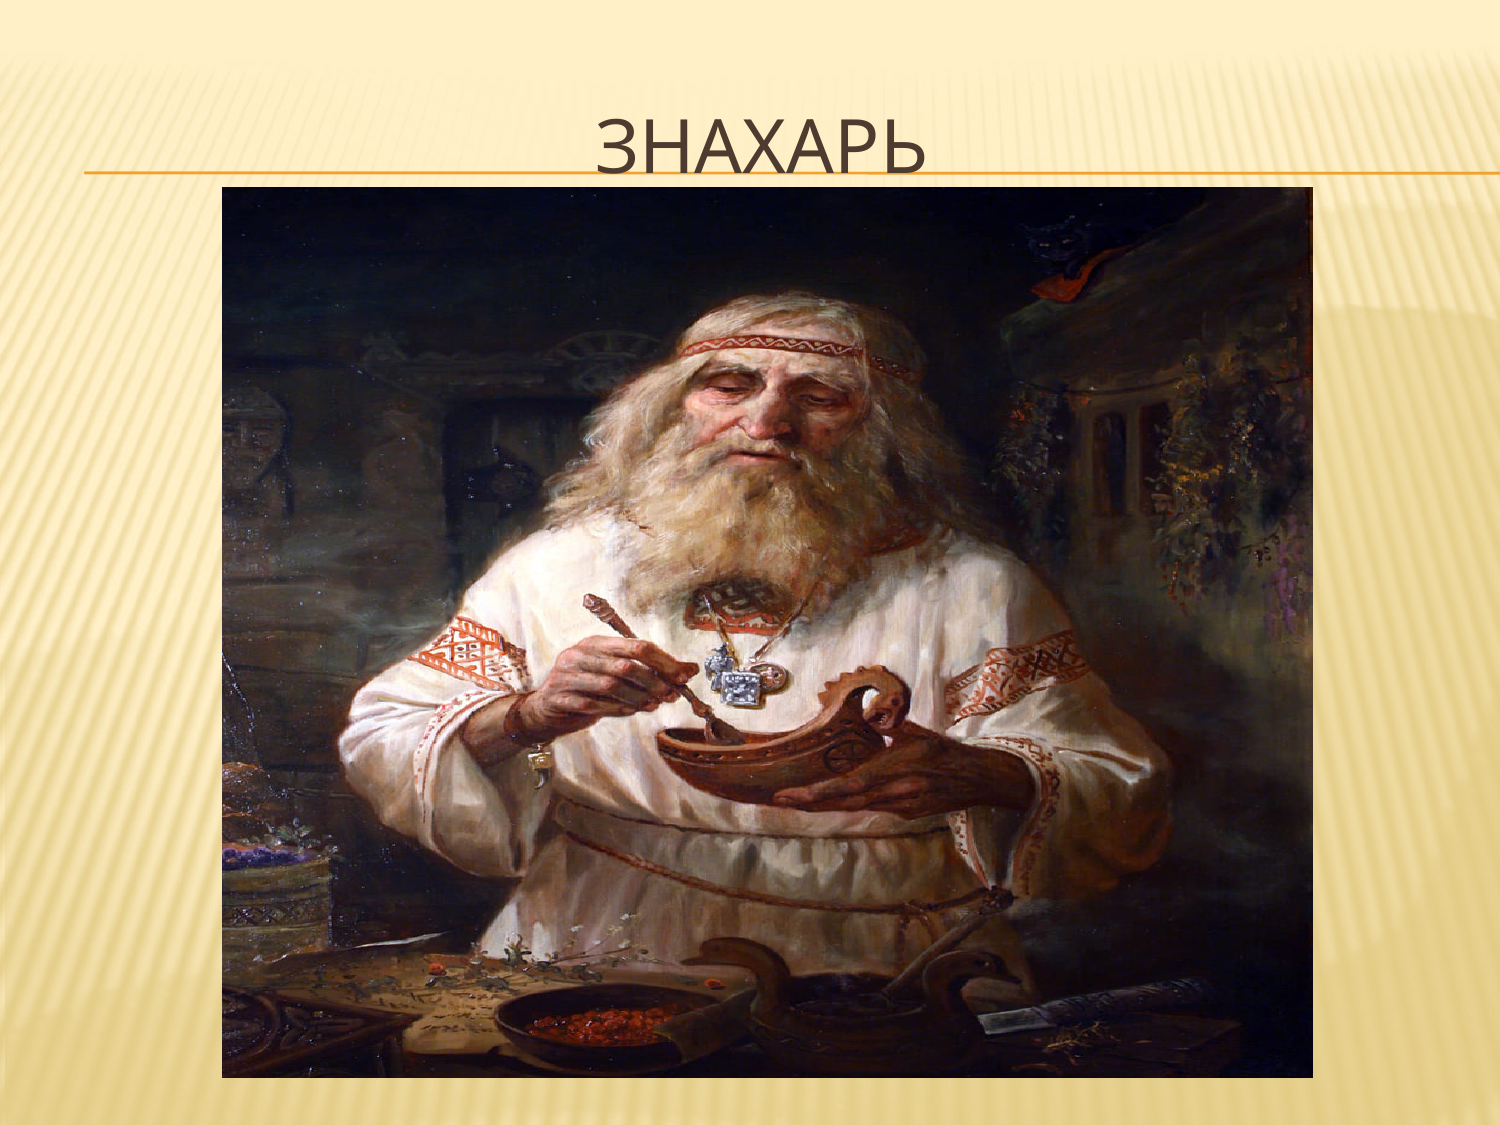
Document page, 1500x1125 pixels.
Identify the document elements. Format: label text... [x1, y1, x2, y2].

table_cell ж [215, 192, 222, 213]
picture [222, 187, 1313, 1079]
title ЗНАХАРЬ [49, 75, 1475, 213]
table_cell ж [1313, 193, 1318, 213]
